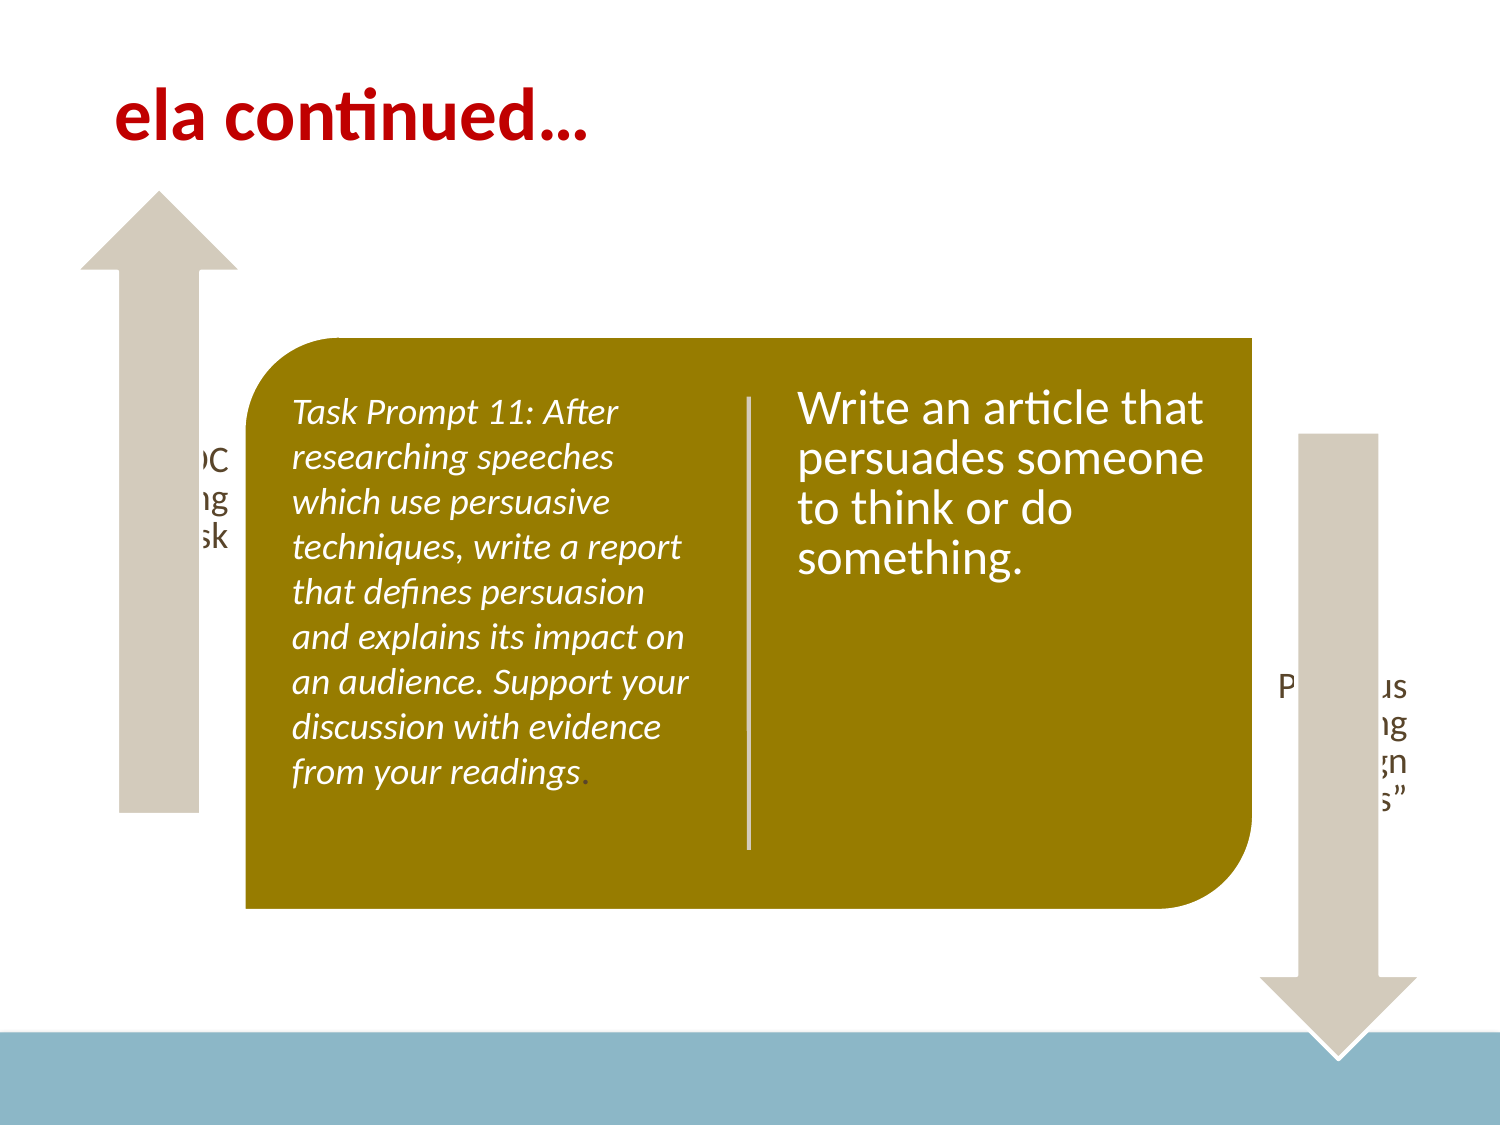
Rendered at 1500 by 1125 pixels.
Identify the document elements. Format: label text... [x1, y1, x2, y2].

title ela continued… [114, 75, 1425, 159]
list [74, 187, 1423, 1060]
